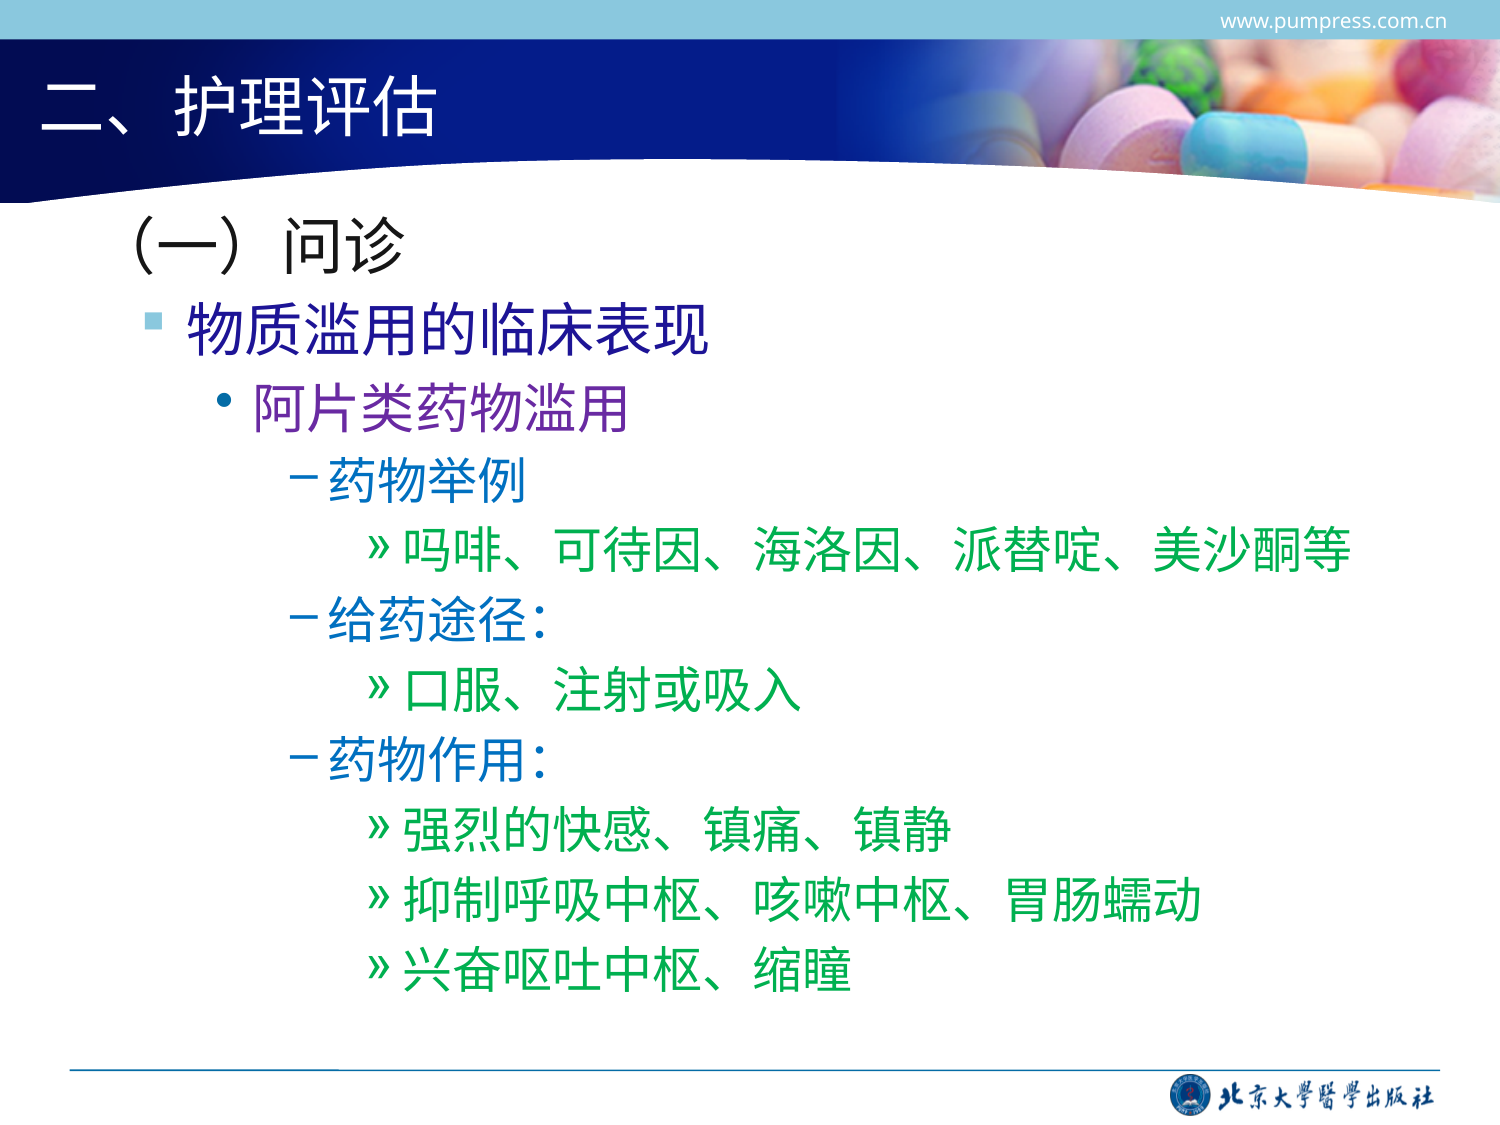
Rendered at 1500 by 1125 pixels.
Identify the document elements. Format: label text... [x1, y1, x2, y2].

list （一）问诊 物质滥用的临床表现 阿片类药物滥用 药物举例 吗啡、可待因、海洛因、派替啶、美沙酮等 给药途径： 口服、注射或吸入 药物作用： 强烈的快感、镇痛、镇静 抑制呼吸中枢、咳嗽中枢、胃肠蠕动 兴奋呕吐中枢、缩瞳 [49, 198, 1463, 1026]
title 二、护理评估 [23, 58, 1349, 152]
slide_number www.pumpress.com.cn [1024, 0, 1463, 38]
picture [1170, 1074, 1436, 1118]
picture [0, 40, 1500, 203]
